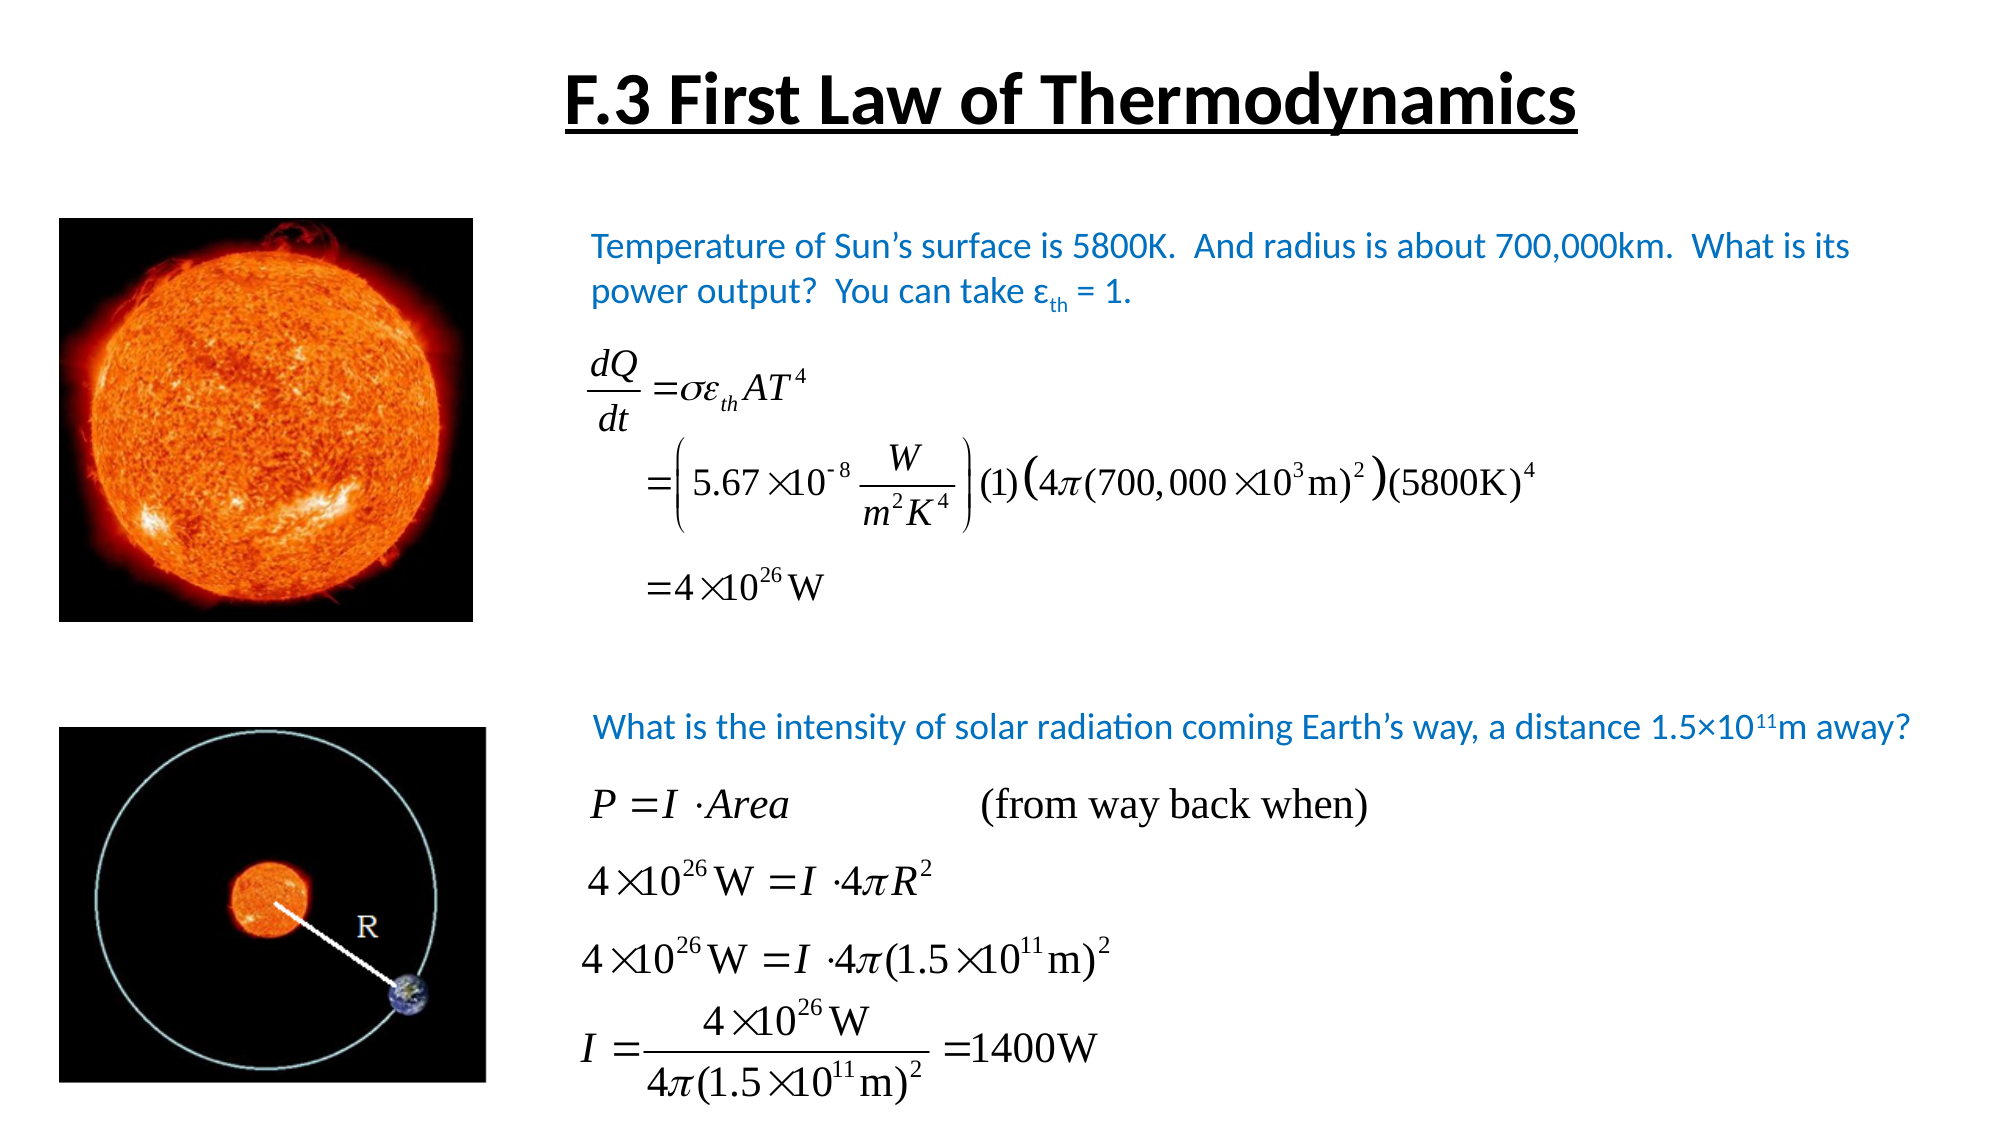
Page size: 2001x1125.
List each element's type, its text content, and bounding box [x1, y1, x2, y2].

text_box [581, 848, 942, 907]
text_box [59, 727, 491, 1086]
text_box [581, 339, 812, 440]
picture [59, 218, 473, 622]
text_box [638, 430, 1544, 541]
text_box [574, 926, 1119, 992]
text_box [572, 986, 1106, 1114]
text_box What is the intensity of solar radiation coming Earth’s way, a distance 1.5×1011m away? [578, 694, 1927, 755]
text_box F.3 First Law of Thermodynamics [549, 52, 1647, 149]
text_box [638, 558, 833, 611]
text_box Temperature of Sun’s surface is 5800K. And radius is about 700,000km. What is its power output? You can take ɛth = 1. [576, 213, 1867, 325]
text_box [582, 778, 1375, 837]
